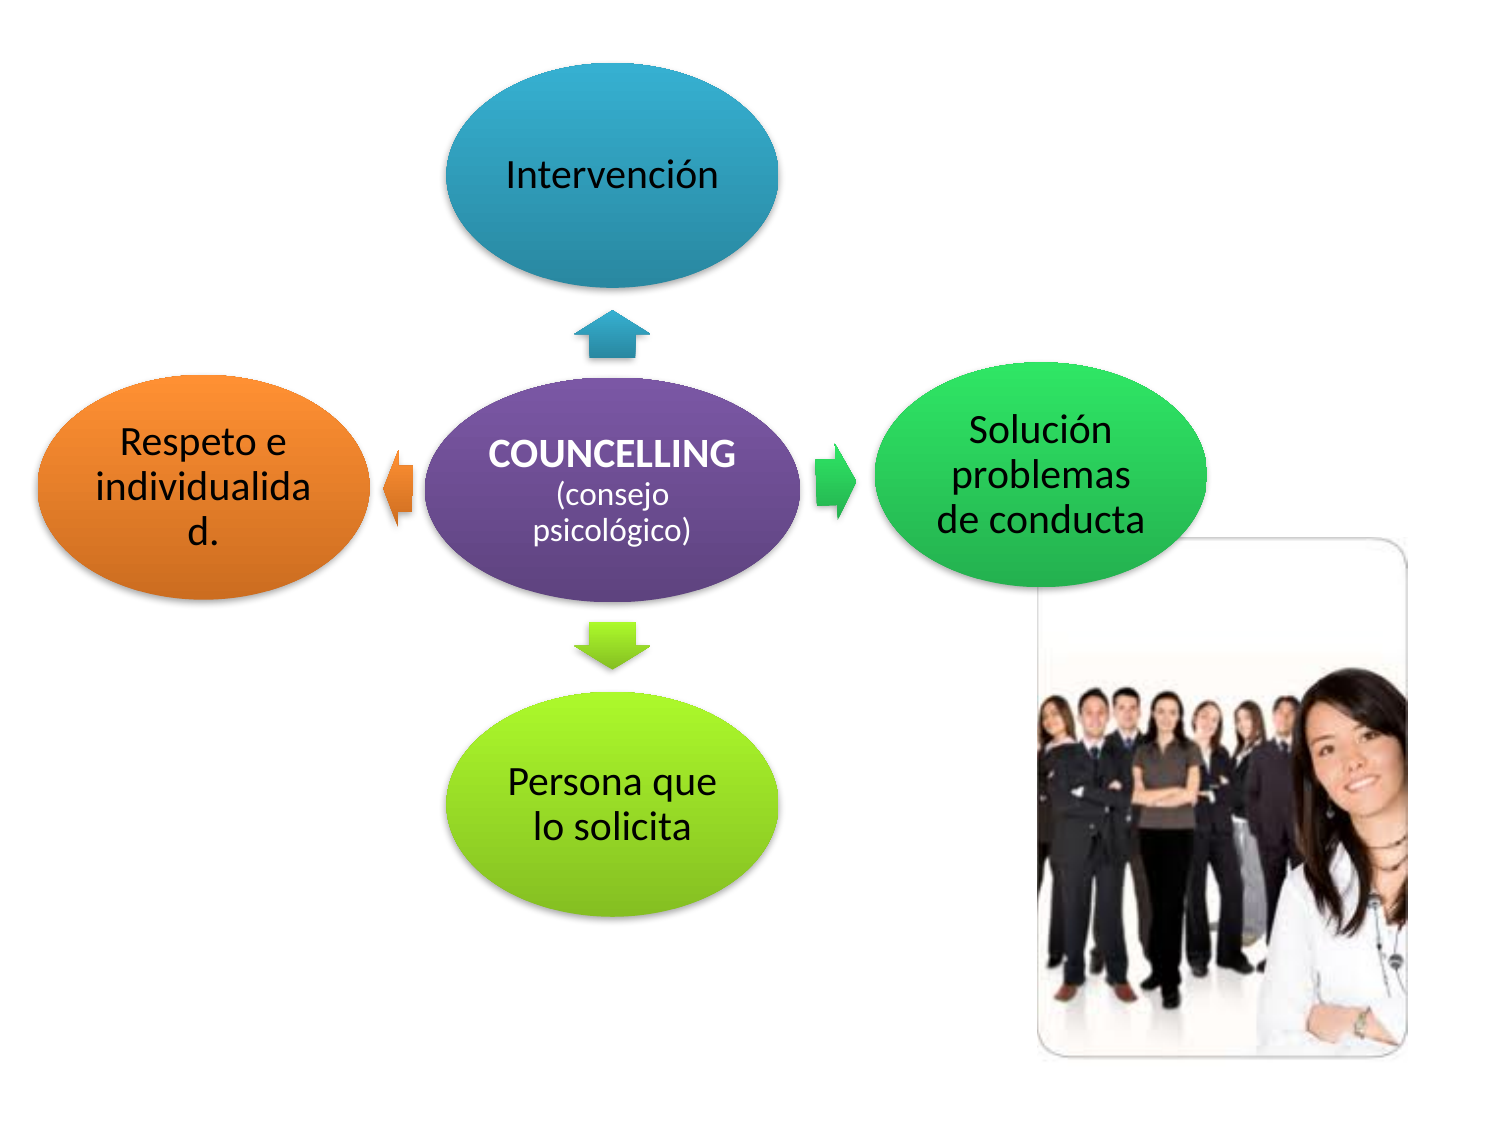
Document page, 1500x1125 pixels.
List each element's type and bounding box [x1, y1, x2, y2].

list [0, 62, 1288, 918]
picture [1037, 537, 1409, 1068]
